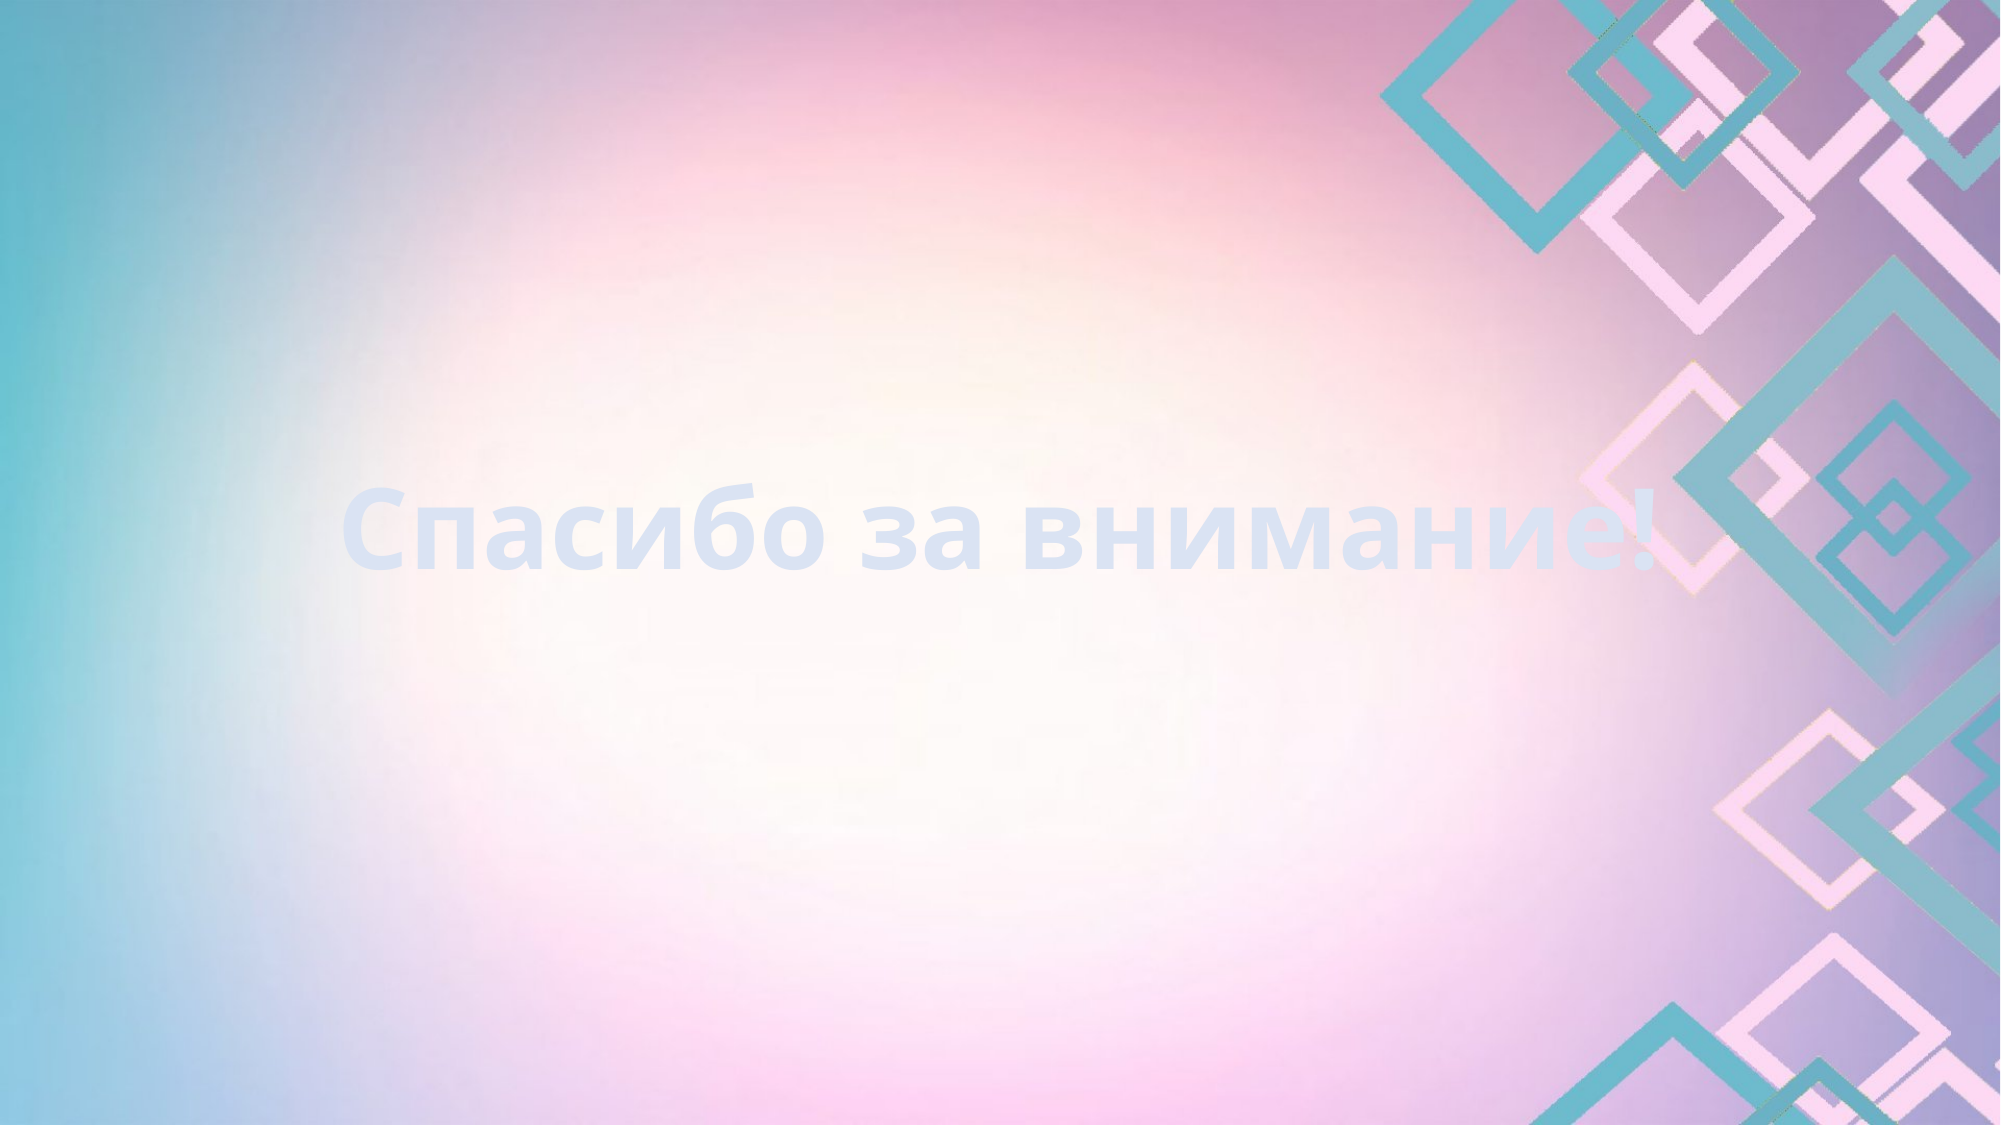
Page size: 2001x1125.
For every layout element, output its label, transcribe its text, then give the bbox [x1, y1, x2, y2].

picture [0, 0, 2001, 1125]
title Спасибо за внимание! [137, 378, 1863, 687]
